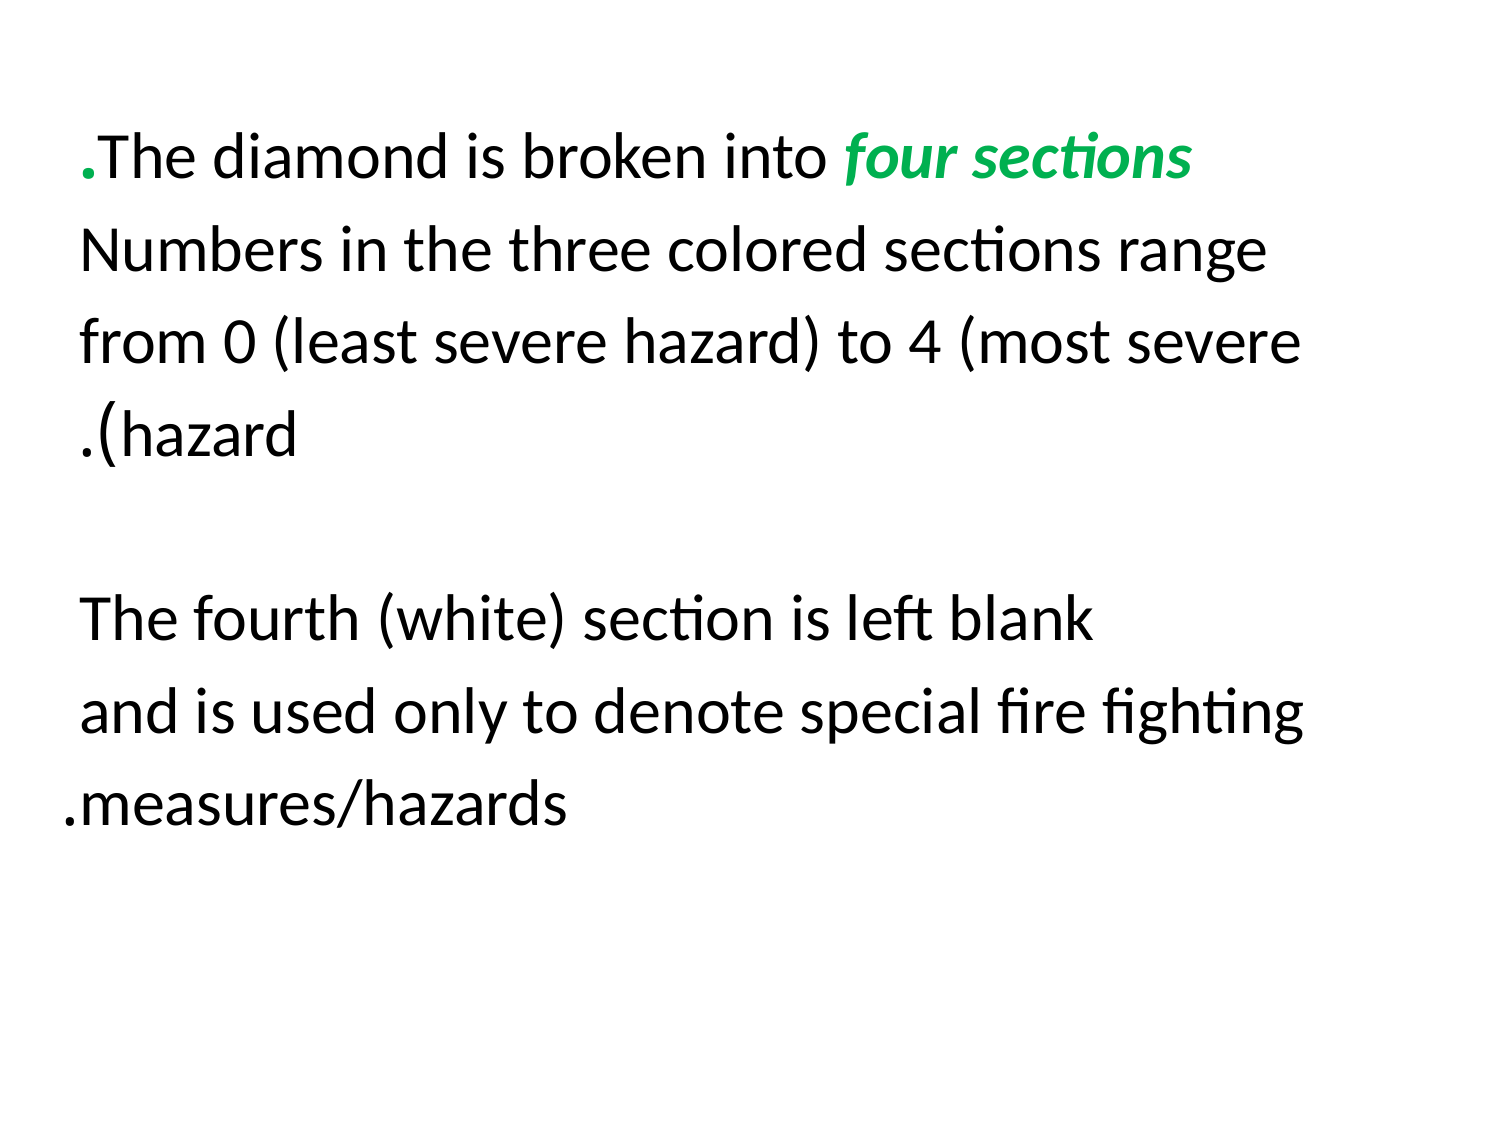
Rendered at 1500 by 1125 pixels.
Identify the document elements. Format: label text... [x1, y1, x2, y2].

list The diamond is broken into four sections. Numbers in the three colored sections range from 0 (least severe hazard) to 4 (most severe hazard). The fourth (white) section is left blank and is used only to denote special fire fighting measures/hazards. [46, 105, 1397, 848]
